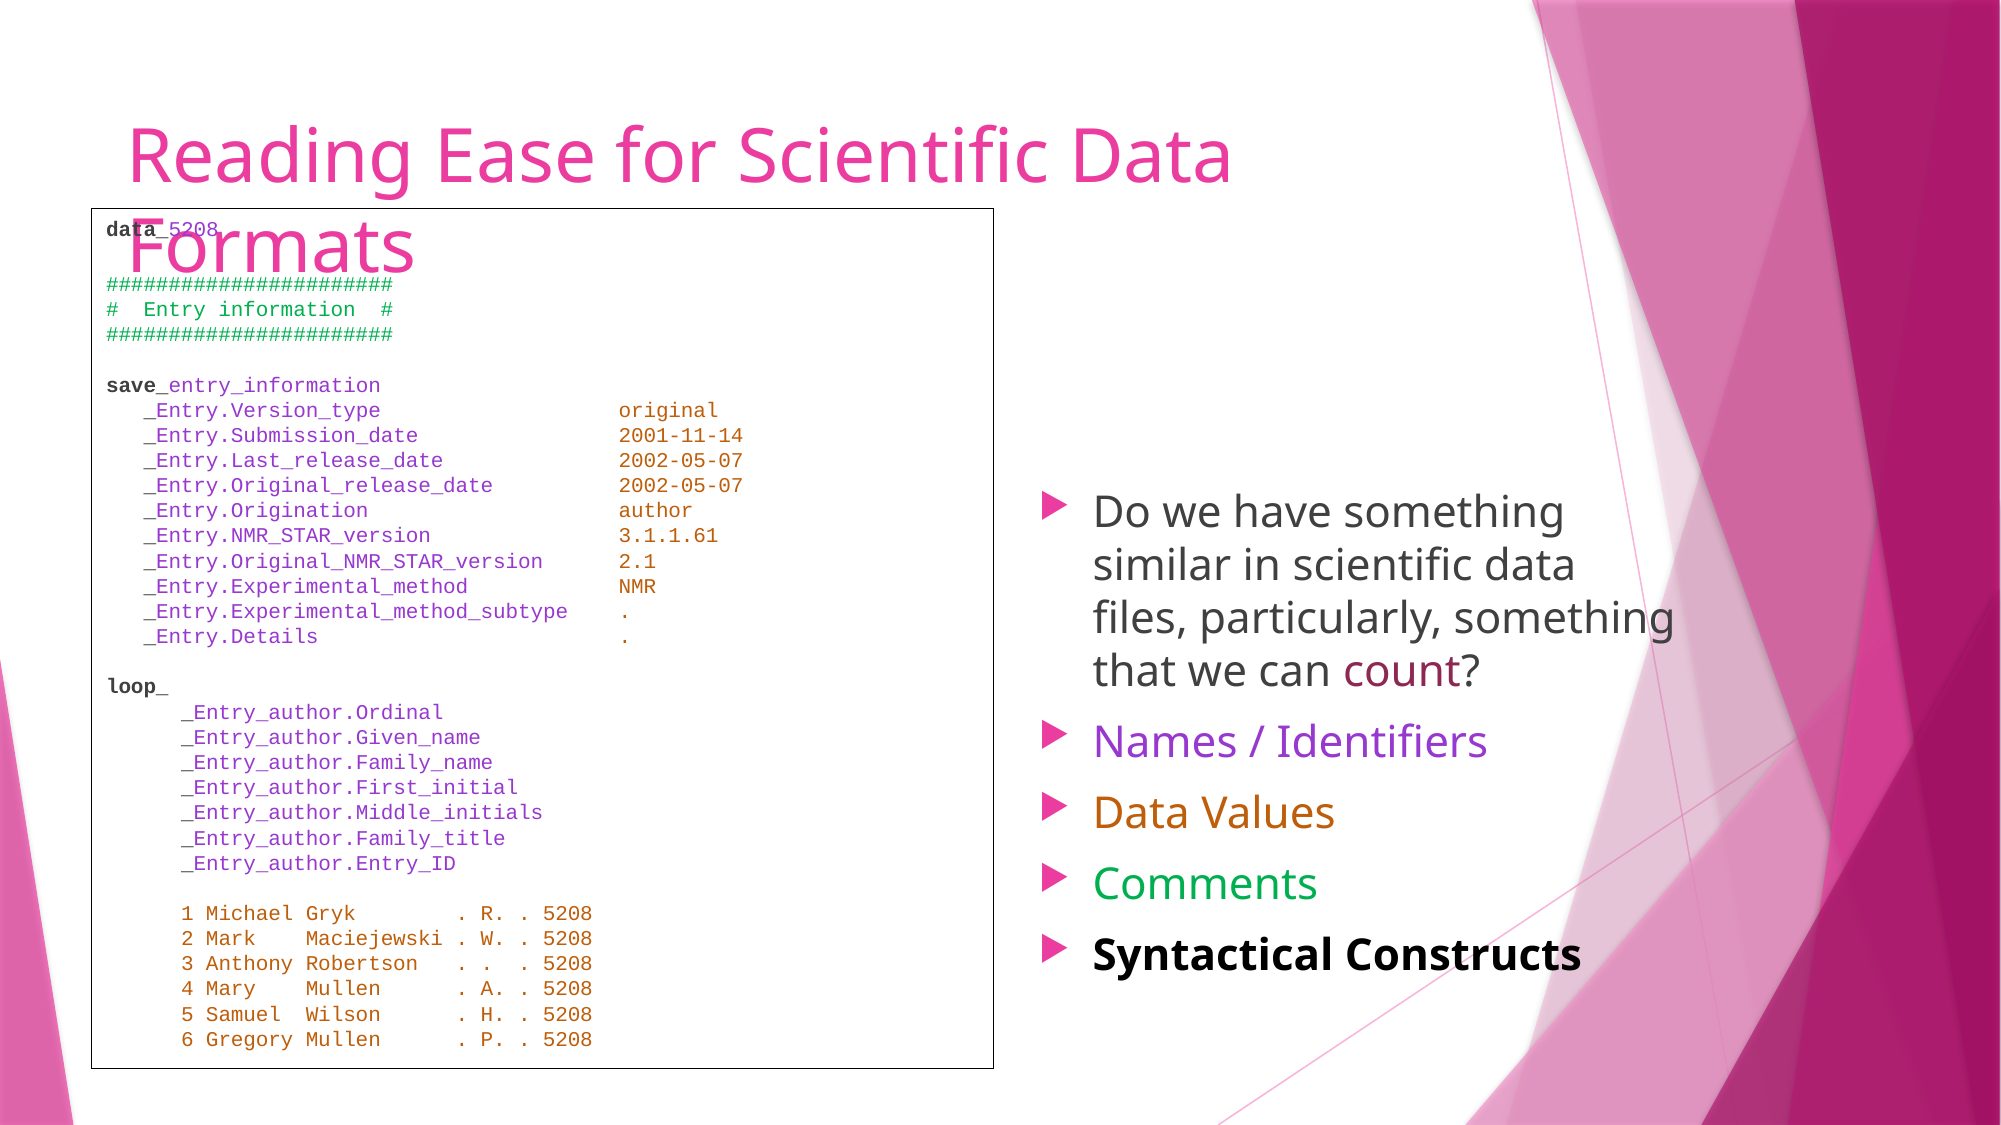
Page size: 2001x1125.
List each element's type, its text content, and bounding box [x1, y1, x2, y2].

text_box data_5208 ####################### # Entry information # ####################### save_entry_information _Entry.Version_type original _Entry.Submission_date 2001-11-14 _Entry.Last_release_date 2002-05-07 _Entry.Original_release_date 2002-05-07 _Entry.Origination author _Entry.NMR_STAR_version 3.1.1.61 _Entry.Original_NMR_STAR_version 2.1 _Entry.Experimental_method NMR _Entry.Experimental_method_subtype . _Entry.Details . loop_ _Entry_author.Ordinal _Entry_author.Given_name _Entry_author.Family_name _Entry_author.First_initial _Entry_author.Middle_initials _Entry_author.Family_title _Entry_author.Entry_ID 1 Michael Gryk . R. . 5208 2 Mark Maciejewski . W. . 5208 3 Anthony Robertson . . . 5208 4 Mary Mullen . A. . 5208 5 Samuel Wilson . H. . 5208 6 Gregory Mullen . P. . 5208 [91, 208, 994, 1069]
list Do we have something similar in scientific data files, particularly, something that we can count? Names / Identifiers Data Values Comments Syntactical Constructs [1023, 476, 1696, 999]
title Reading Ease for Scientific Data Formats [111, 99, 1522, 317]
